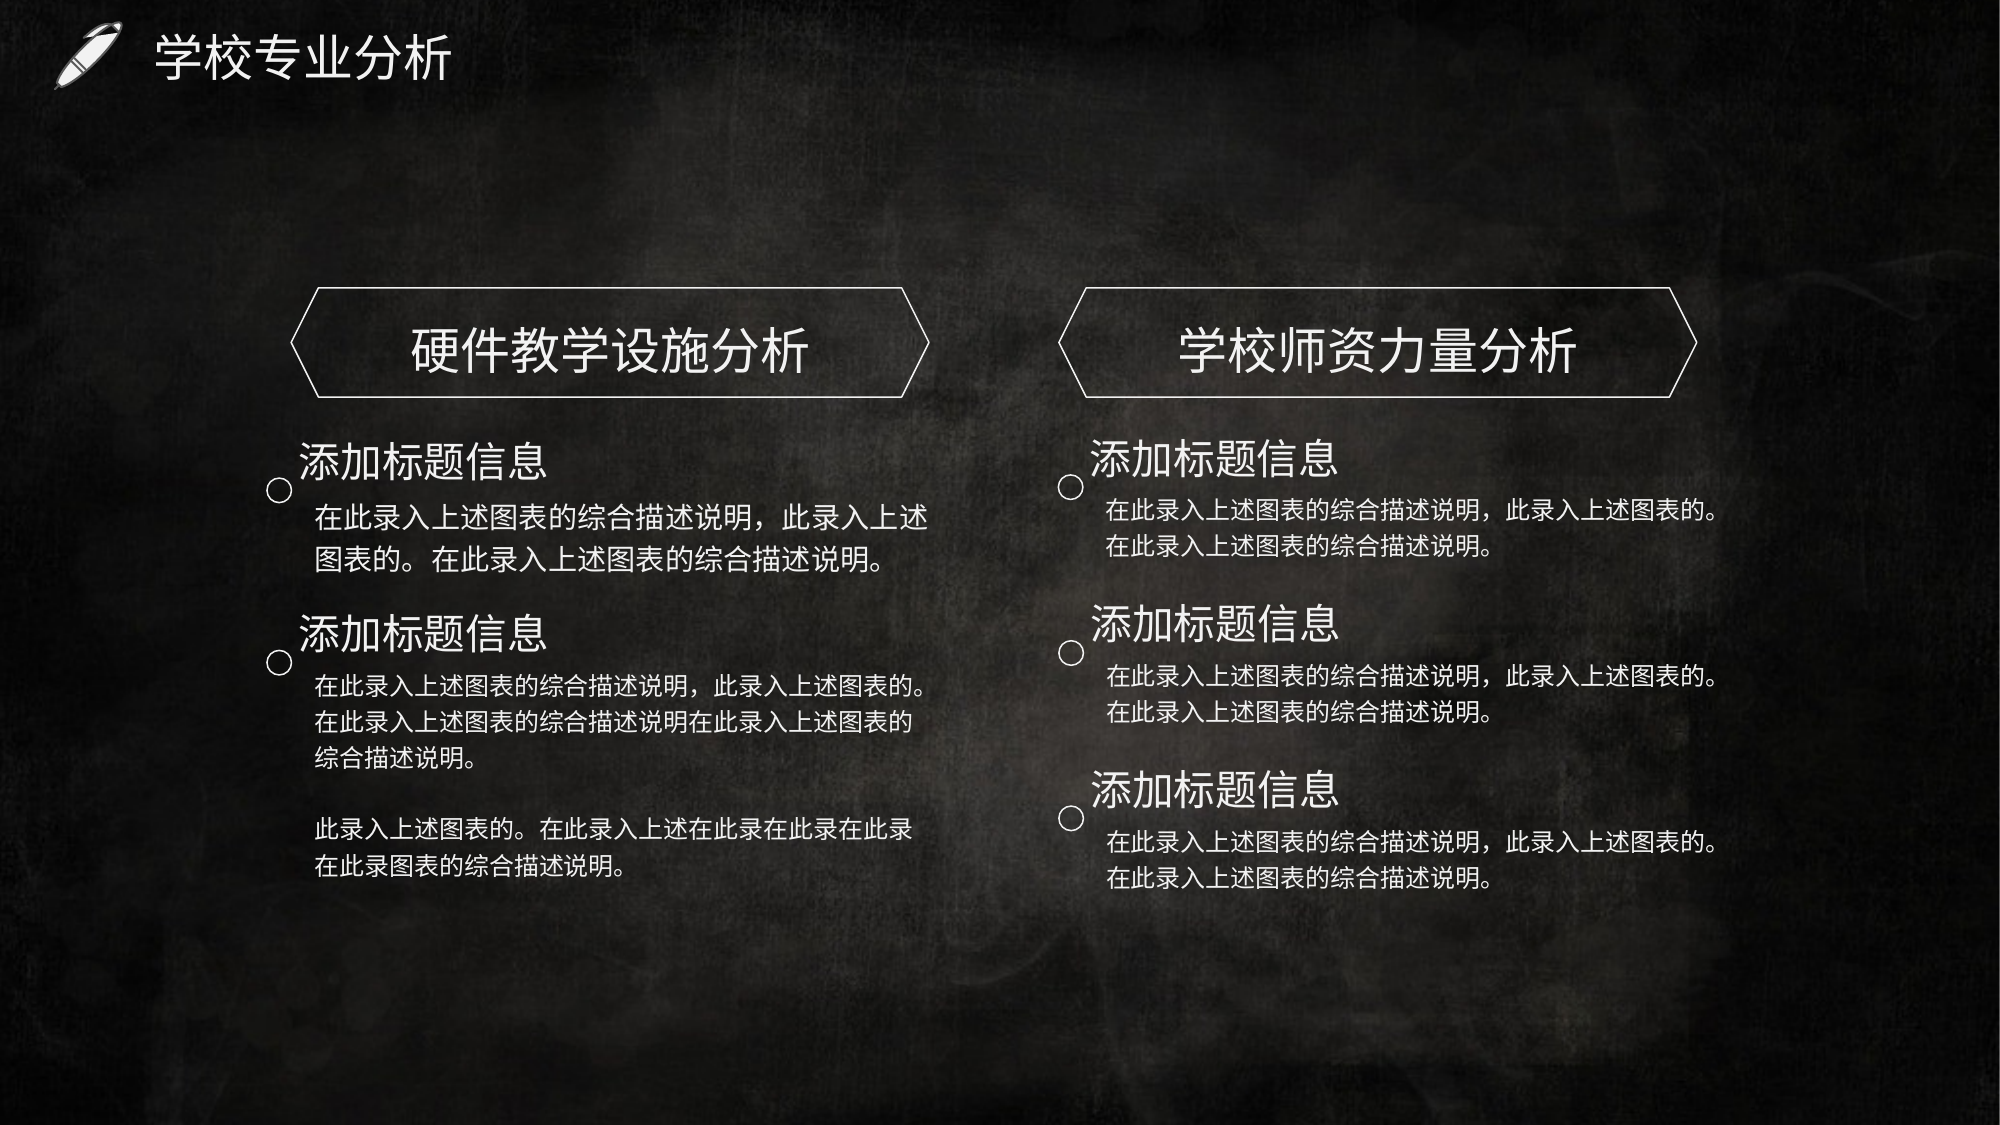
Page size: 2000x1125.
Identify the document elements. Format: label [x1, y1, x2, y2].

text_box [313, 435, 930, 578]
text_box [1105, 763, 1722, 892]
text_box [313, 607, 930, 845]
text_box [1105, 598, 1722, 727]
picture [0, 0, 2000, 1125]
text_box [1105, 432, 1721, 561]
